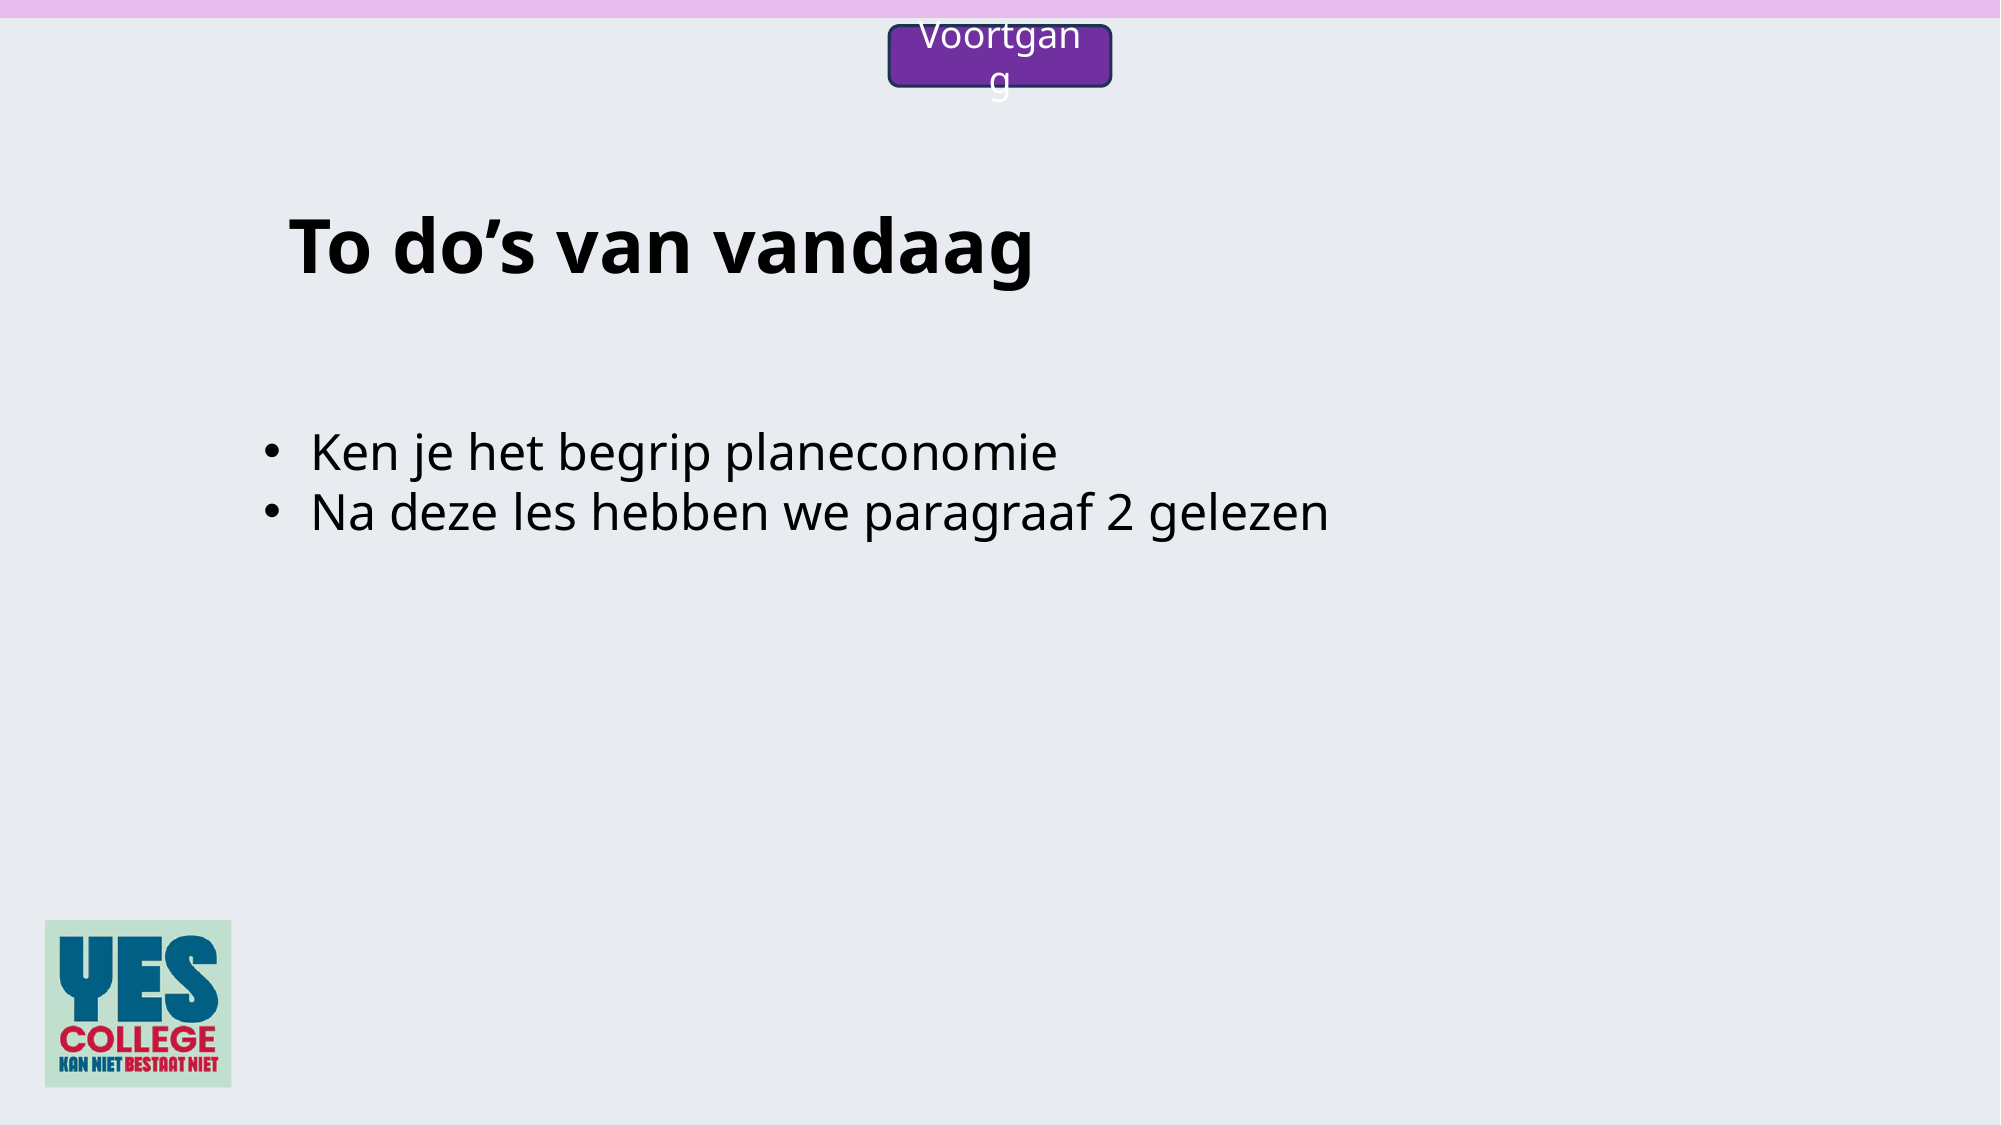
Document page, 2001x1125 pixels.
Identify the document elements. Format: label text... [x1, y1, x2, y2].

picture [0, 913, 356, 1093]
text_box To do’s van vandaag [273, 191, 1541, 297]
text_box Ken je het begrip planeconomie Na deze les hebben we paragraaf 2 gelezen [248, 353, 1731, 549]
text_box [0, 0, 2000, 18]
text_box Voortgang [887, 24, 1113, 88]
text_box [248, 219, 1637, 326]
